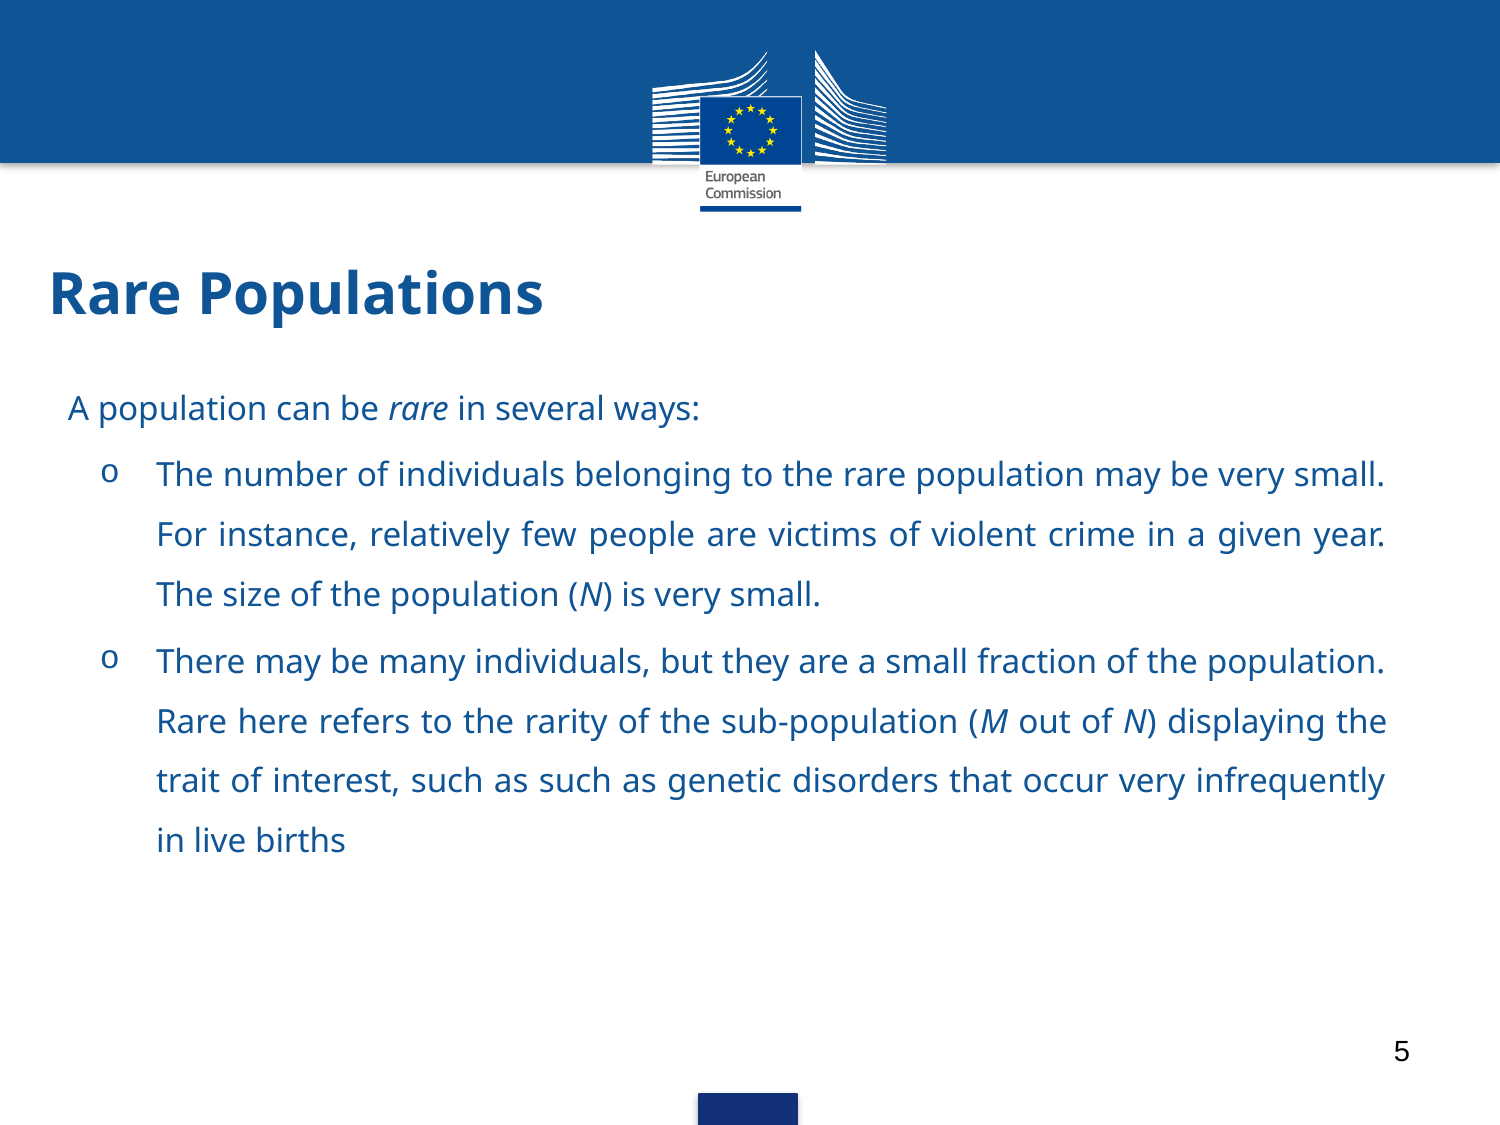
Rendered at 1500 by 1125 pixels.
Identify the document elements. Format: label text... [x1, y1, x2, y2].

list A population can be rare in several ways: The number of individuals belonging to the rare population may be very small. For instance, relatively few people are victims of violent crime in a given year. The size of the population (N) is very small. There may be many individuals, but they are a small fraction of the population. Rare here refers to the rarity of the sub-population (M out of N) displaying the trait of interest, such as such as genetic disorders that occur very infrequently in live births [52, 359, 1403, 1047]
title Rare Populations [33, 213, 1384, 368]
slide_number 5 [1074, 1024, 1426, 1103]
